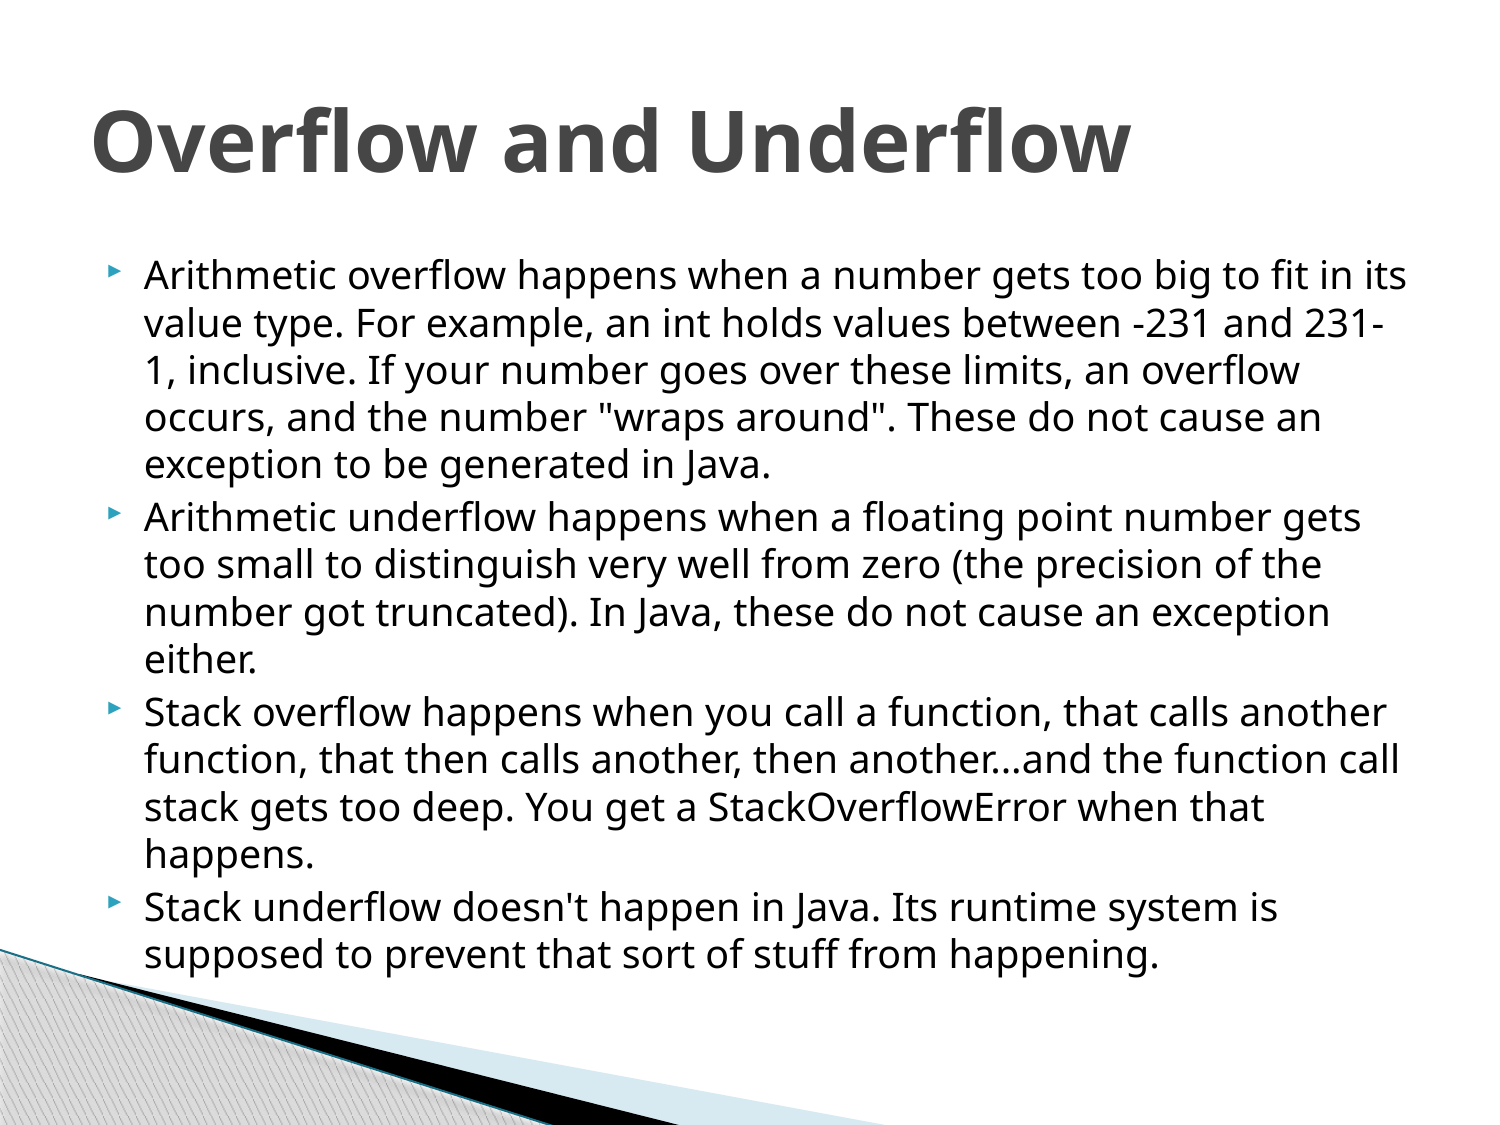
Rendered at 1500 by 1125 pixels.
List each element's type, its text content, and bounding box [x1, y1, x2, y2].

list Arithmetic overflow happens when a number gets too big to fit in its value type. For example, an int holds values between -231 and 231-1, inclusive. If your number goes over these limits, an overflow occurs, and the number "wraps around". These do not cause an exception to be generated in Java. Arithmetic underflow happens when a floating point number gets too small to distinguish very well from zero (the precision of the number got truncated). In Java, these do not cause an exception either. Stack overflow happens when you call a function, that calls another function, that then calls another, then another...and the function call stack gets too deep. You get a StackOverflowError when that happens. Stack underflow doesn't happen in Java. Its runtime system is supposed to prevent that sort of stuff from happening. [75, 243, 1425, 986]
title Overflow and Underflow [75, 45, 1425, 233]
